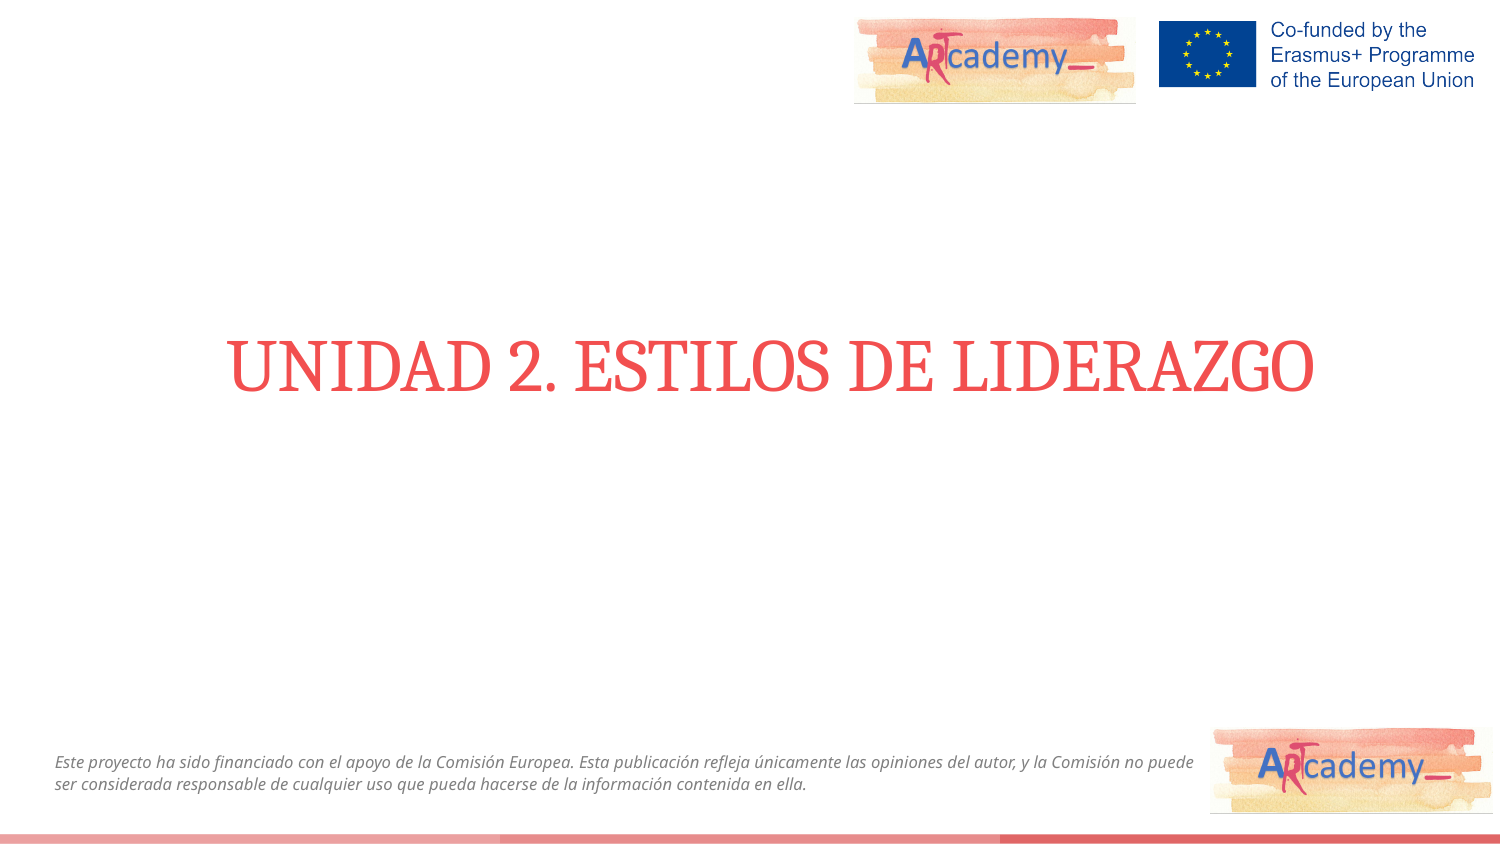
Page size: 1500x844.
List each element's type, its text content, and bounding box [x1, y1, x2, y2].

picture [854, 0, 1137, 134]
picture [1210, 709, 1493, 844]
text_box Este proyecto ha sido financiado con el apoyo de la Comisión Europea. Esta publicación refleja únicamente las opiniones del autor, y la Comisión no puede ser considerada responsable de cualquier uso que pueda hacerse de la información contenida en ella. [39, 742, 1205, 811]
title UNIDAD 2. ESTILOS DE LIDERAZGO [164, 214, 1379, 422]
picture [1158, 21, 1474, 91]
